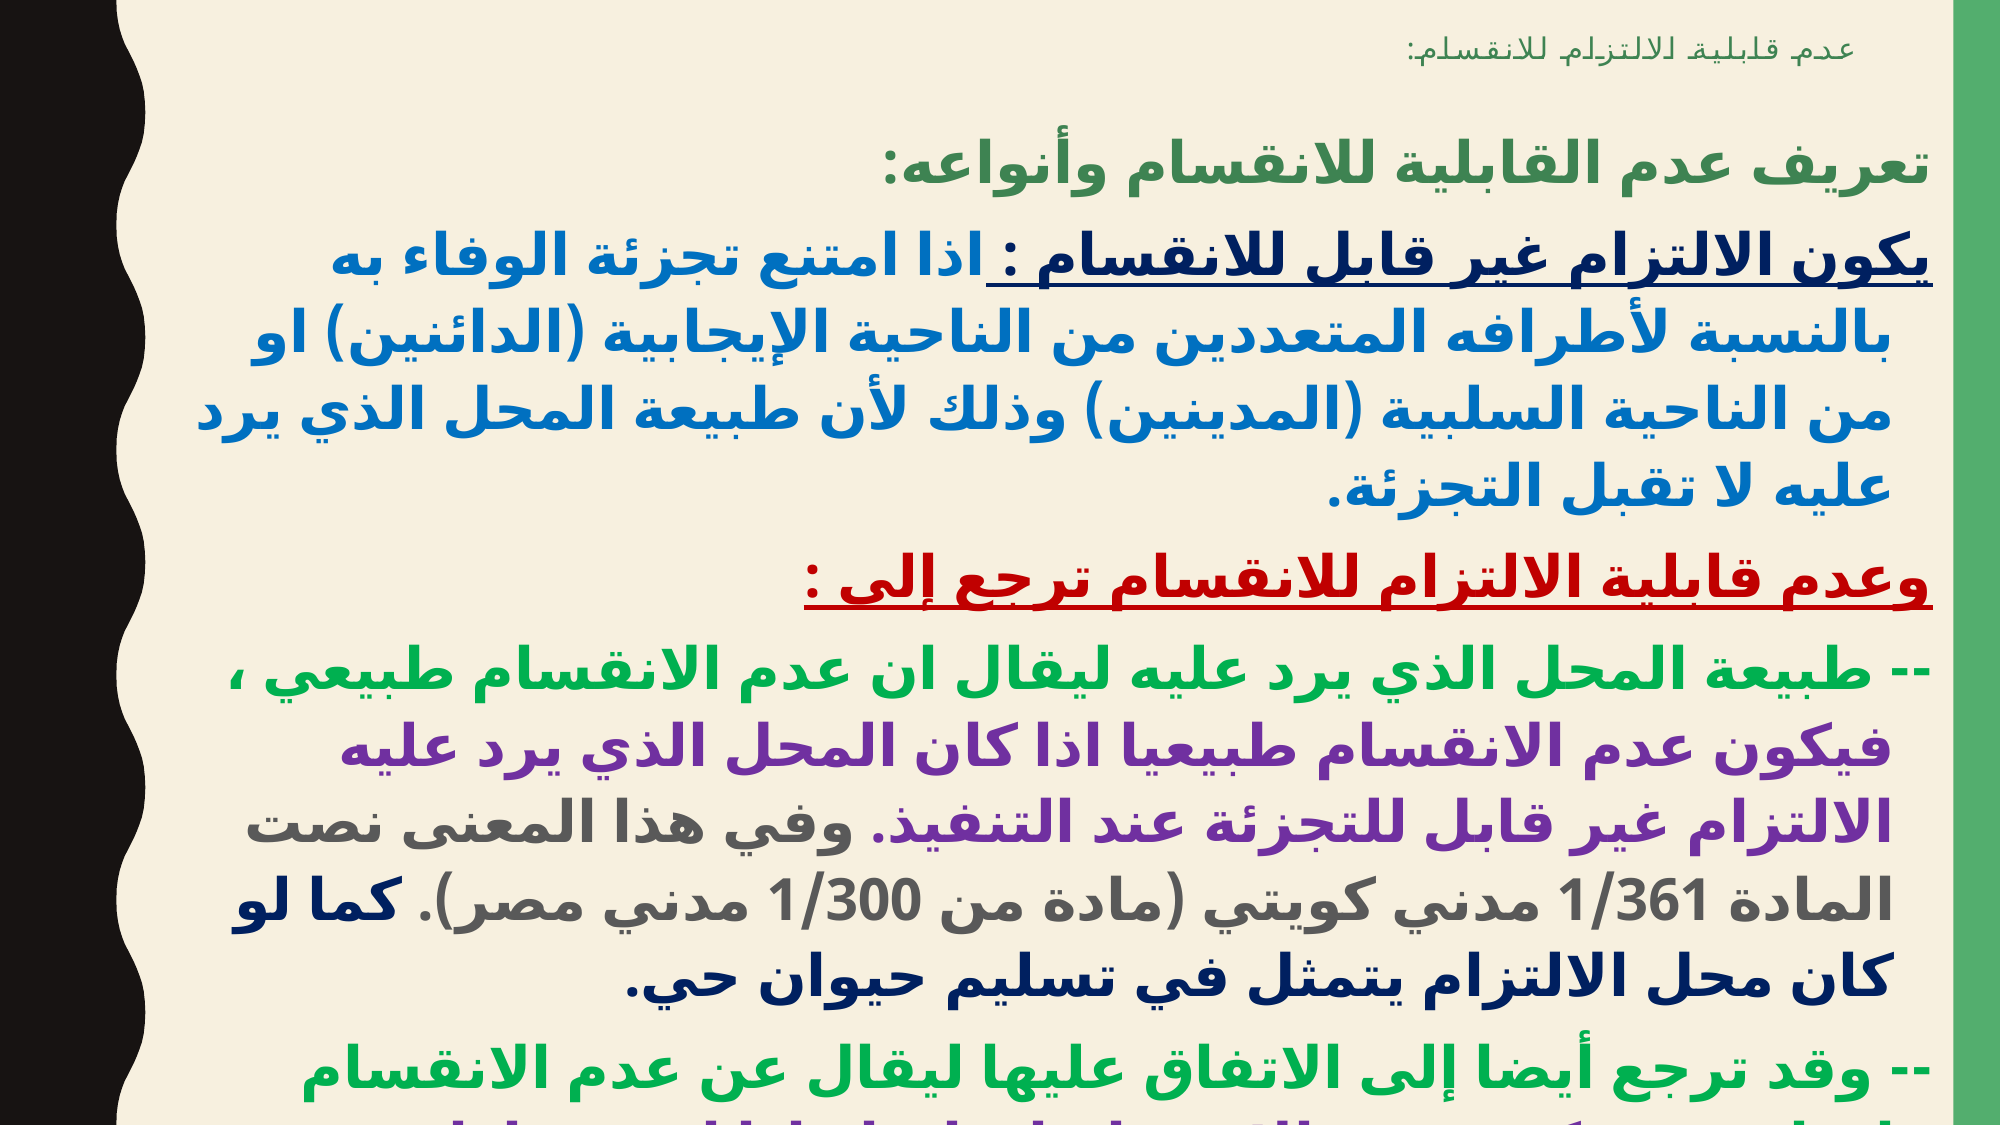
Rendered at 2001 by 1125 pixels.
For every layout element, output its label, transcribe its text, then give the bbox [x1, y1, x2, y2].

list تعريف عدم القابلية للانقسام وأنواعه: يكون الالتزام غير قابل للانقسام : اذا امتنع تجزئة الوفاء به بالنسبة لأطرافه المتعددين من الناحية الإيجابية (الدائنين) او من الناحية السلبية (المدينين) وذلك لأن طبيعة المحل الذي يرد عليه لا تقبل التجزئة. وعدم قابلية الالتزام للانقسام ترجع إلى : -- طبيعة المحل الذي يرد عليه ليقال ان عدم الانقسام طبيعي ، فيكون عدم الانقسام طبيعيا اذا كان المحل الذي يرد عليه الالتزام غير قابل للتجزئة عند التنفيذ. وفي هذا المعنى نصت المادة 1/361 مدني كويتي (مادة من 1/300 مدني مصر). كما لو كان محل الالتزام يتمثل في تسليم حيوان حي. -- وقد ترجع أيضا إلى الاتفاق عليها ليقال عن عدم الانقسام اتفاقي ، ويكون عدم الانقسام اتفاقيا ، إذا اتجهت ارادة ذوي الشأن صراحة او ضمنا الى عدم تجزئة الالتزام عند الوفاء او التنفيذ ولو كان طبيعة المحل الذي يرد عليه تقبل مثل هذه التجزئة. [152, 110, 1948, 1098]
title عدم قابلية الالتزام للانقسام: [205, 26, 1875, 110]
